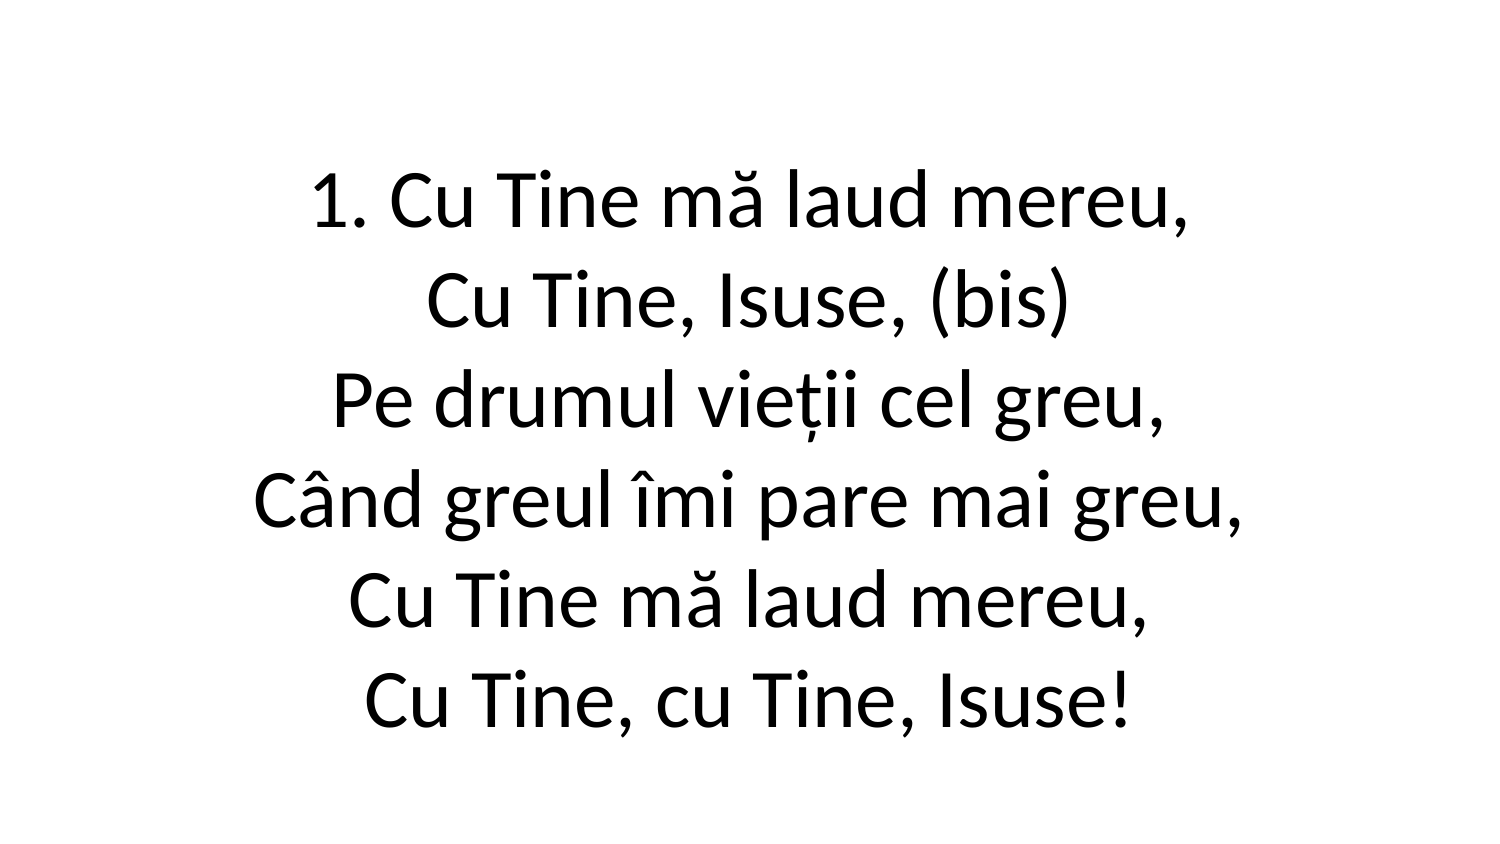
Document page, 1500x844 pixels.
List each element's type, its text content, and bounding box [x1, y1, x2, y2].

text_box 1. Cu Tine mă laud mereu, Cu Tine, Isuse, (bis) Pe drumul vieții cel greu, Când greul îmi pare mai greu, Cu Tine mă laud mereu, Cu Tine, cu Tine, Isuse! [238, 92, 1262, 752]
